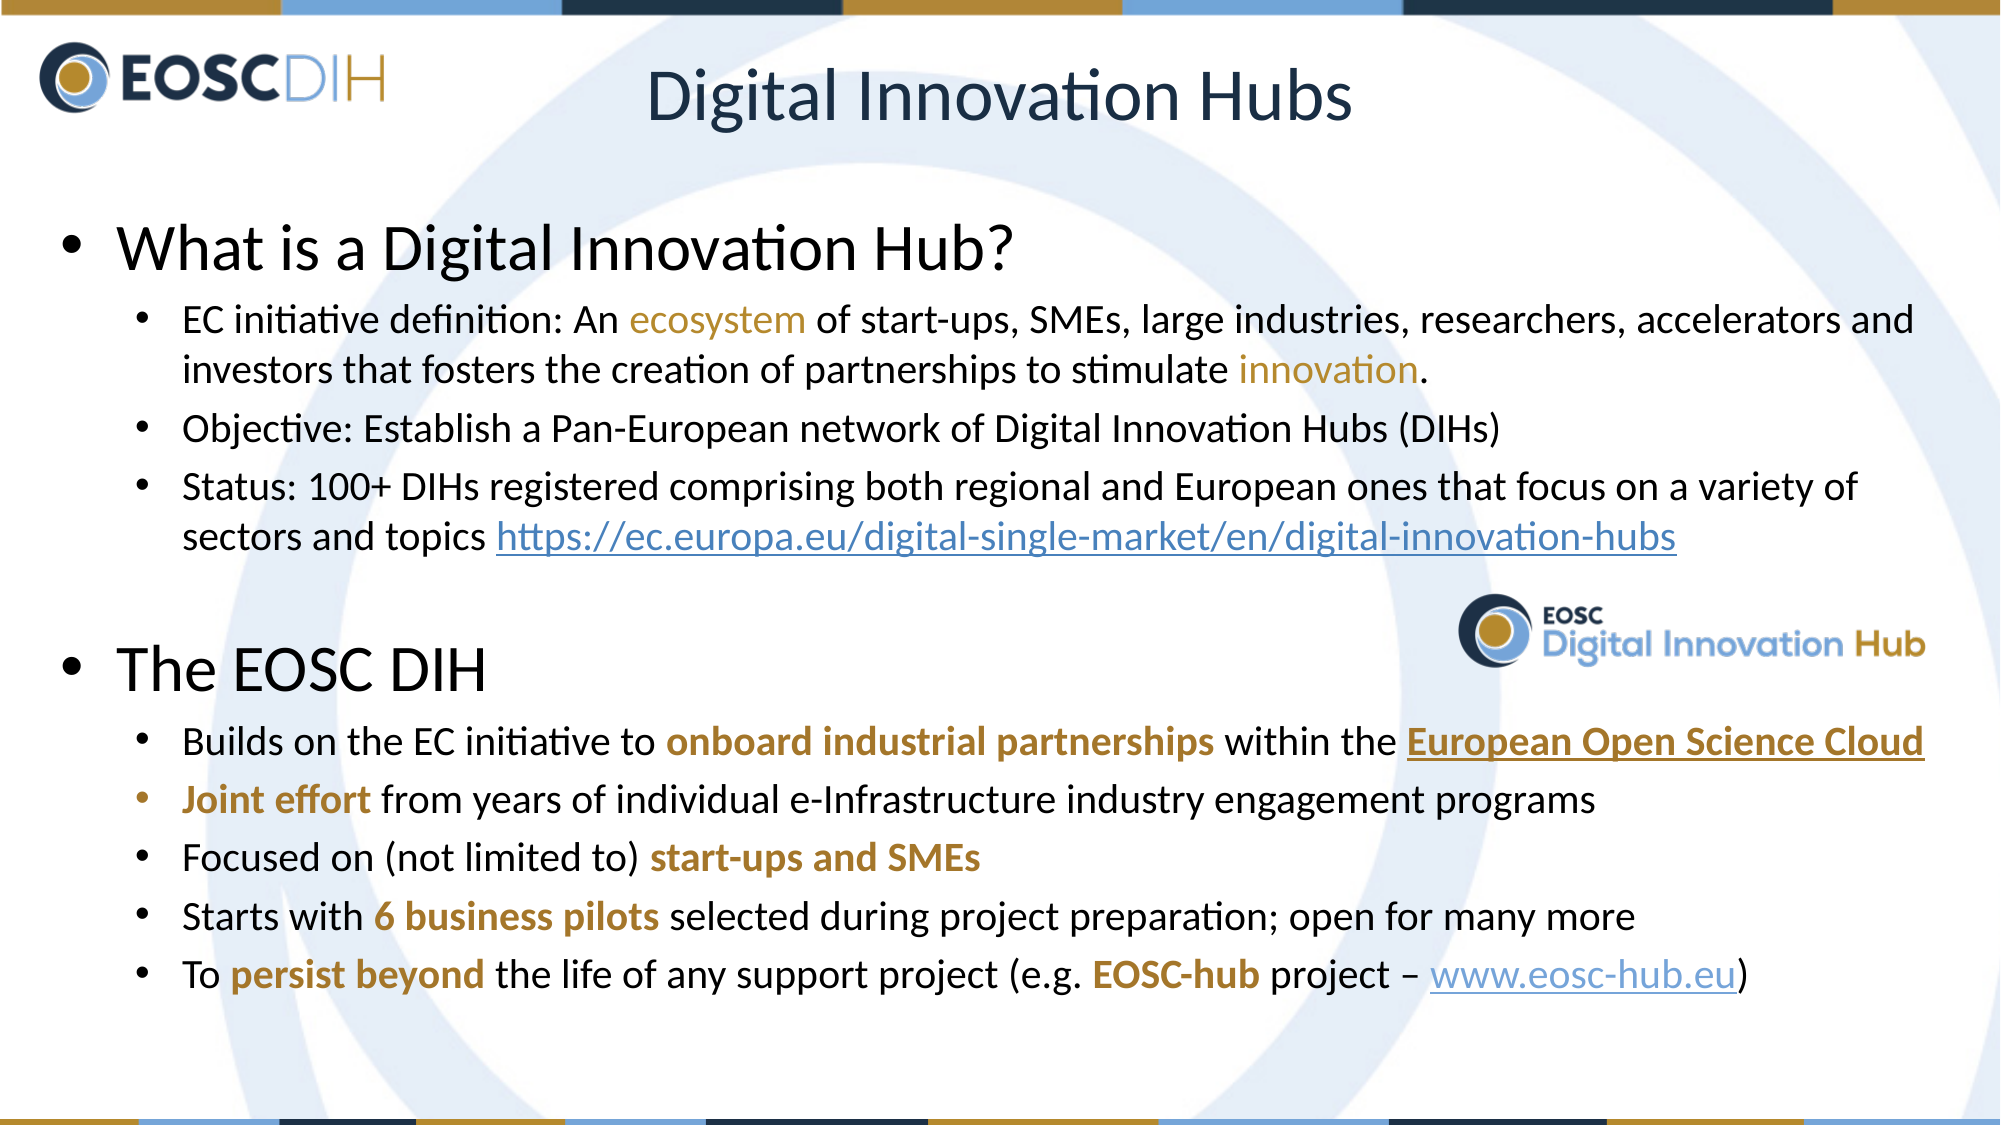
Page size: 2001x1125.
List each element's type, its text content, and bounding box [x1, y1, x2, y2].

text_box What is a Digital Innovation Hub? EC initiative definition: An ecosystem of start-ups, SMEs, large industries, researchers, accelerators and investors that fosters the creation of partnerships to stimulate innovation. Objective: Establish a Pan-European network of Digital Innovation Hubs (DIHs) Status: 100+ DIHs registered comprising both regional and European ones that focus on a variety of sectors and topics https://ec.europa.eu/digital-single-market/en/digital-innovation-hubs The EOSC DIH Builds on the EC initiative to onboard industrial partnerships within the European Open Science Cloud Joint effort from years of individual e-Infrastructure industry engagement programs Focused on (not limited to) start-ups and SMEs Starts with 6 business pilots selected during project preparation; open for many more To persist beyond the life of any support project (e.g. EOSC-hub project – www.eosc-hub.eu) [45, 196, 1973, 1047]
list Digital Innovation Hubs [0, 26, 2000, 153]
picture [0, 0, 2001, 1125]
